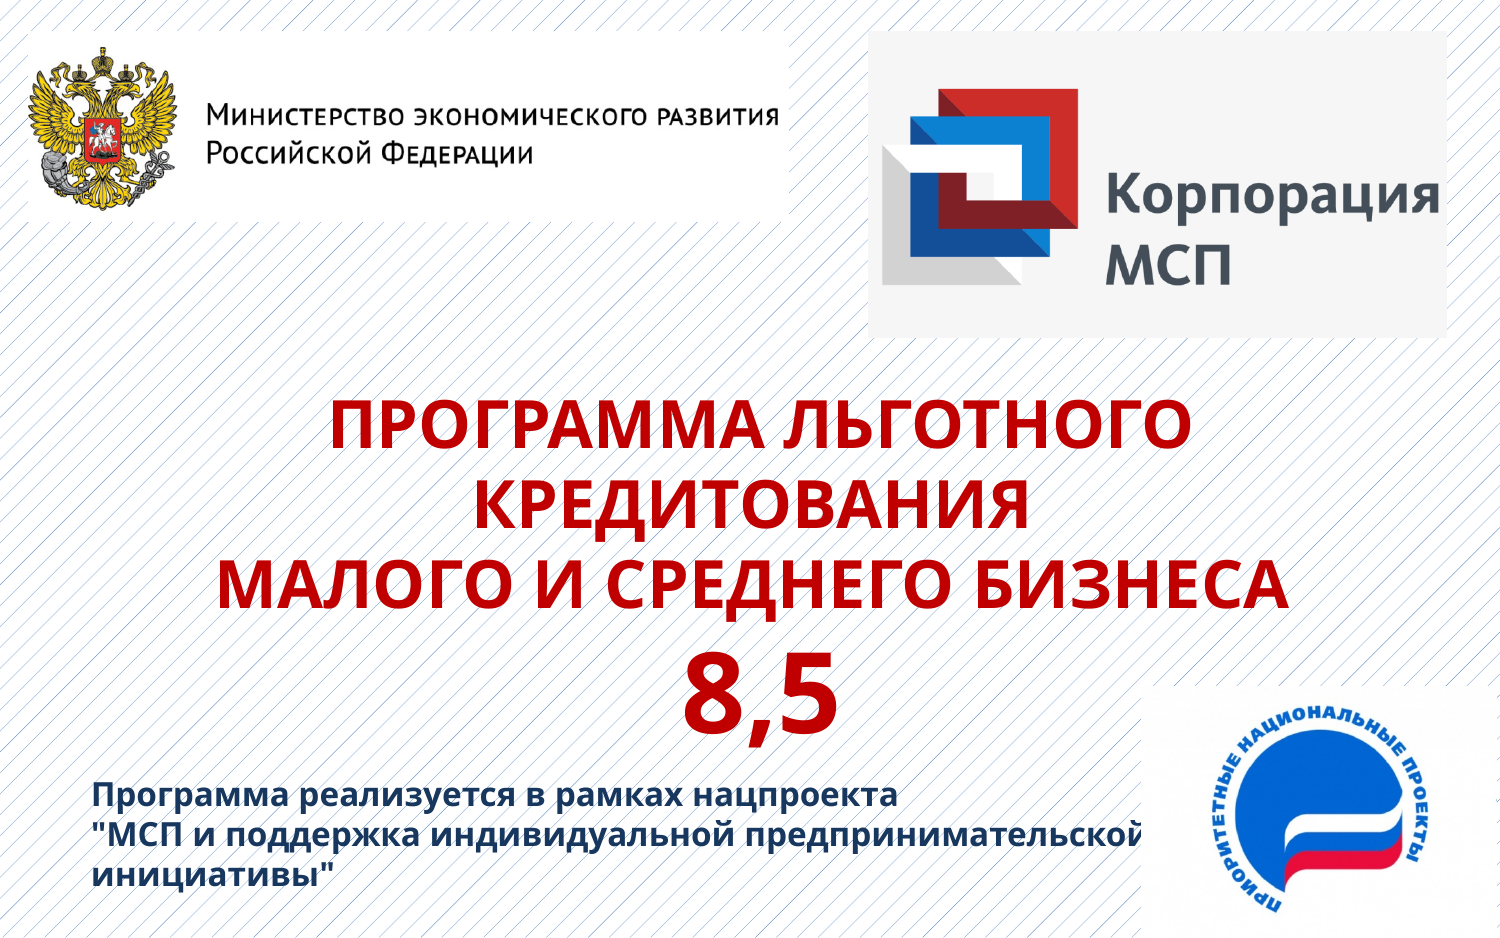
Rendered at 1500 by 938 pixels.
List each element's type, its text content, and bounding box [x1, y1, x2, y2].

picture [28, 31, 789, 222]
picture [1140, 686, 1497, 938]
picture [867, 31, 1447, 338]
text_box ПРОГРАММА ЛЬГОТНОГО КРЕДИТОВАНИЯ МАЛОГО И СРЕДНЕГО БИЗНЕСА 8,5 [76, 374, 1447, 764]
text_box Программа реализуется в рамках нацпроекта "МСП и поддержка индивидуальной предпринимательской инициативы" [76, 766, 1135, 938]
